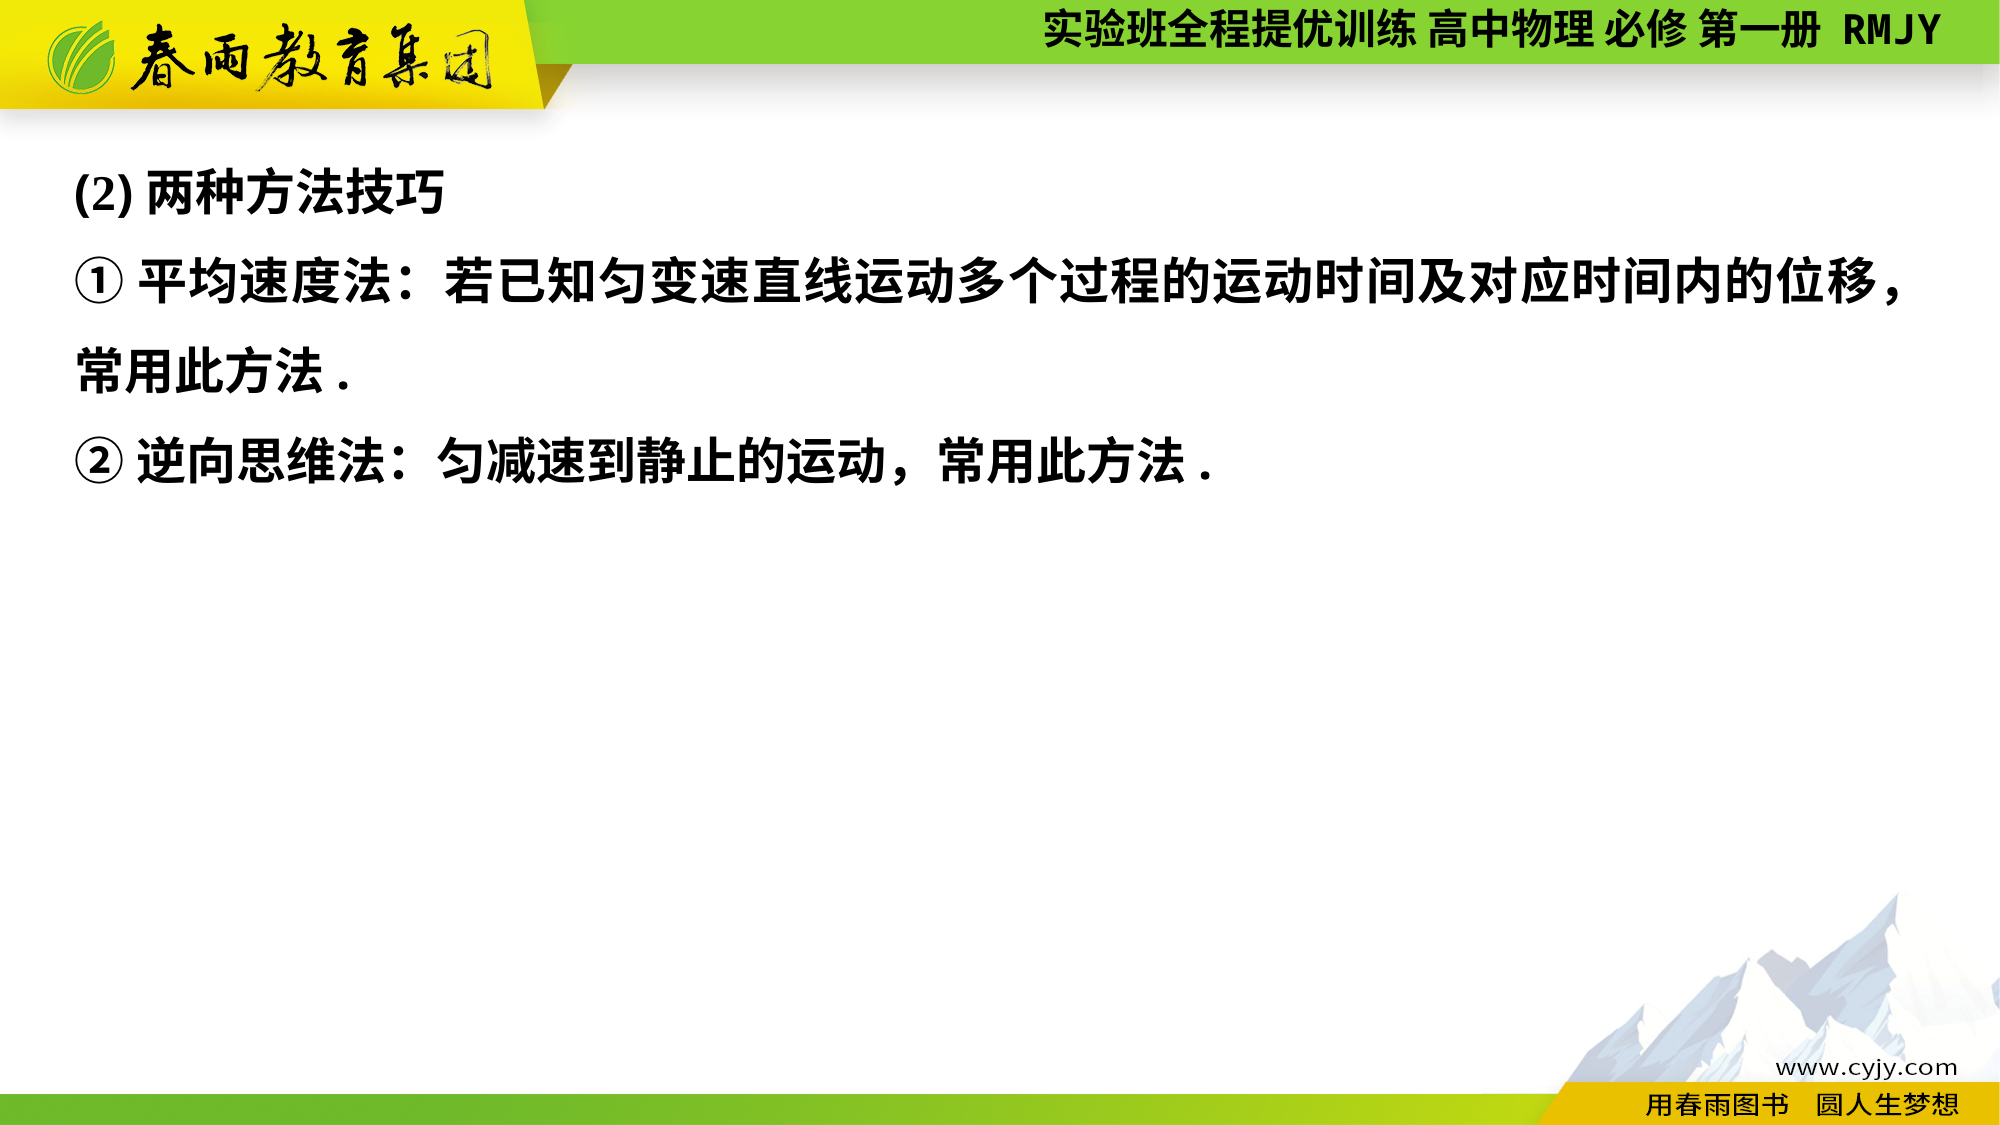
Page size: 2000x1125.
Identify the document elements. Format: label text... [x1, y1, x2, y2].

picture [0, 0, 2000, 1125]
list (2)两种方法技巧 ①平均速度法：若已知匀变速直线运动多个过程的运动时间及对应时间内的位移，常用此方法. ②逆向思维法：匀减速到静止的运动，常用此方法. [59, 122, 1944, 502]
